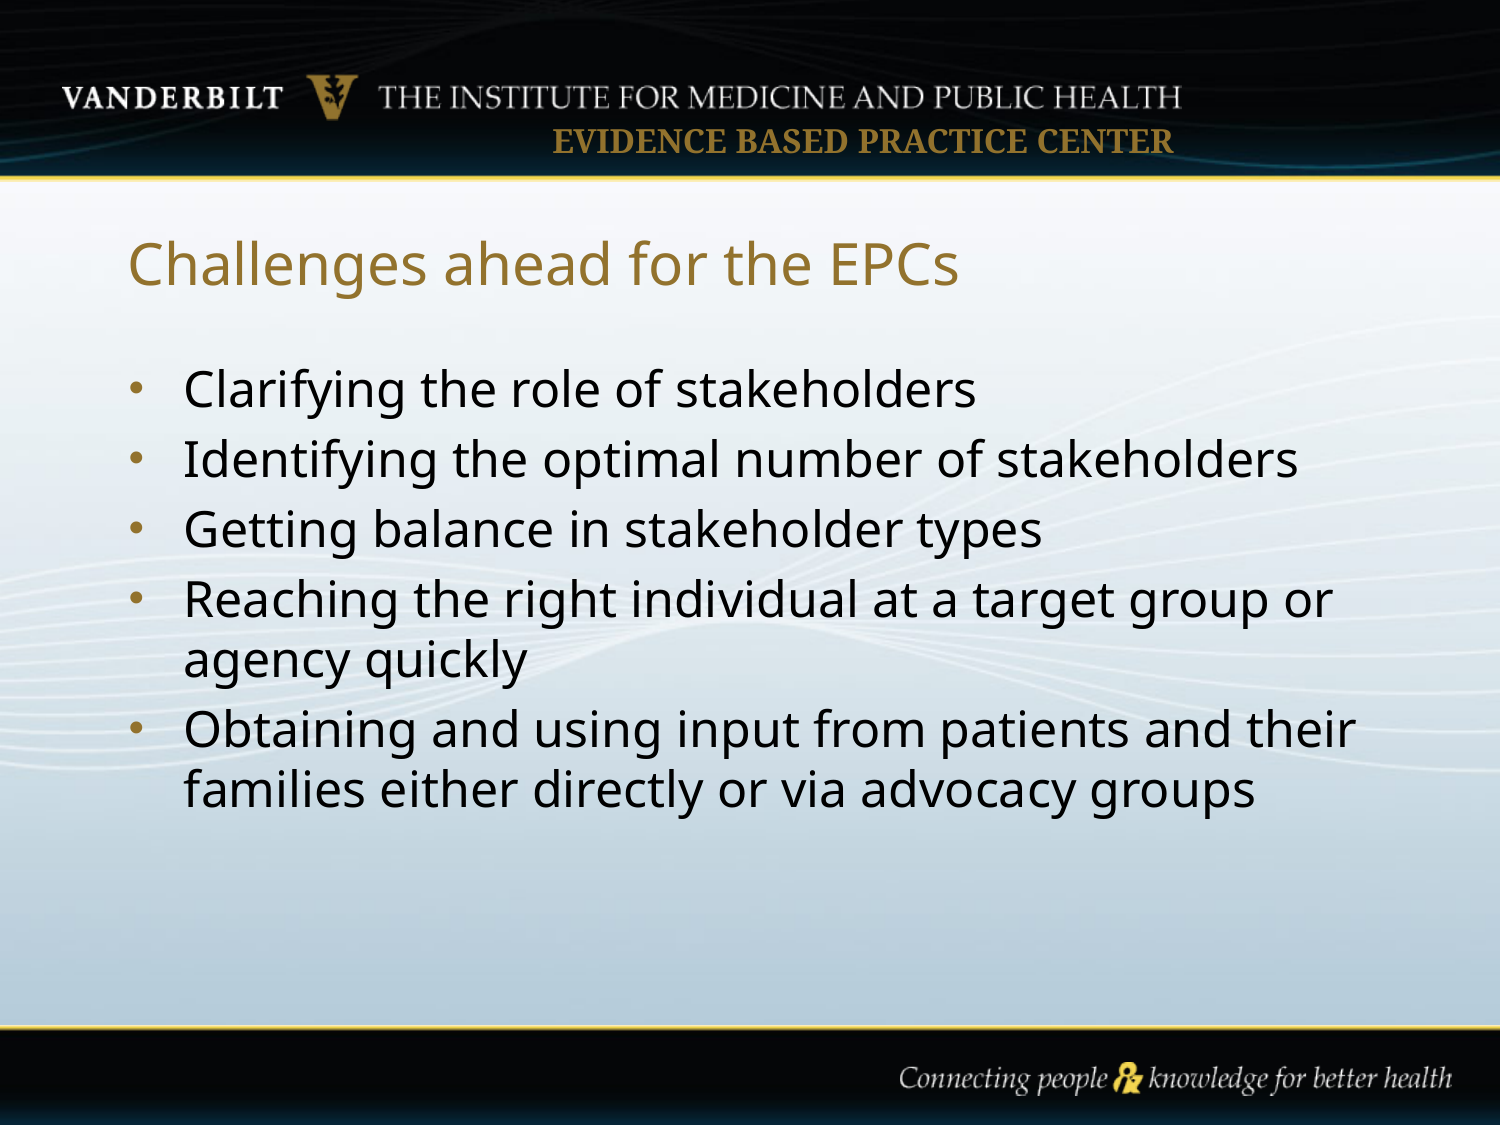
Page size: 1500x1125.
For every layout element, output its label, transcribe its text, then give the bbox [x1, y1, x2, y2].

list Clarifying the role of stakeholders Identifying the optimal number of stakeholders Getting balance in stakeholder types Reaching the right individual at a target group or agency quickly Obtaining and using input from patients and their families either directly or via advocacy groups [112, 349, 1388, 988]
picture [0, 0, 1500, 1125]
title Challenges ahead for the EPCs [112, 212, 1388, 313]
